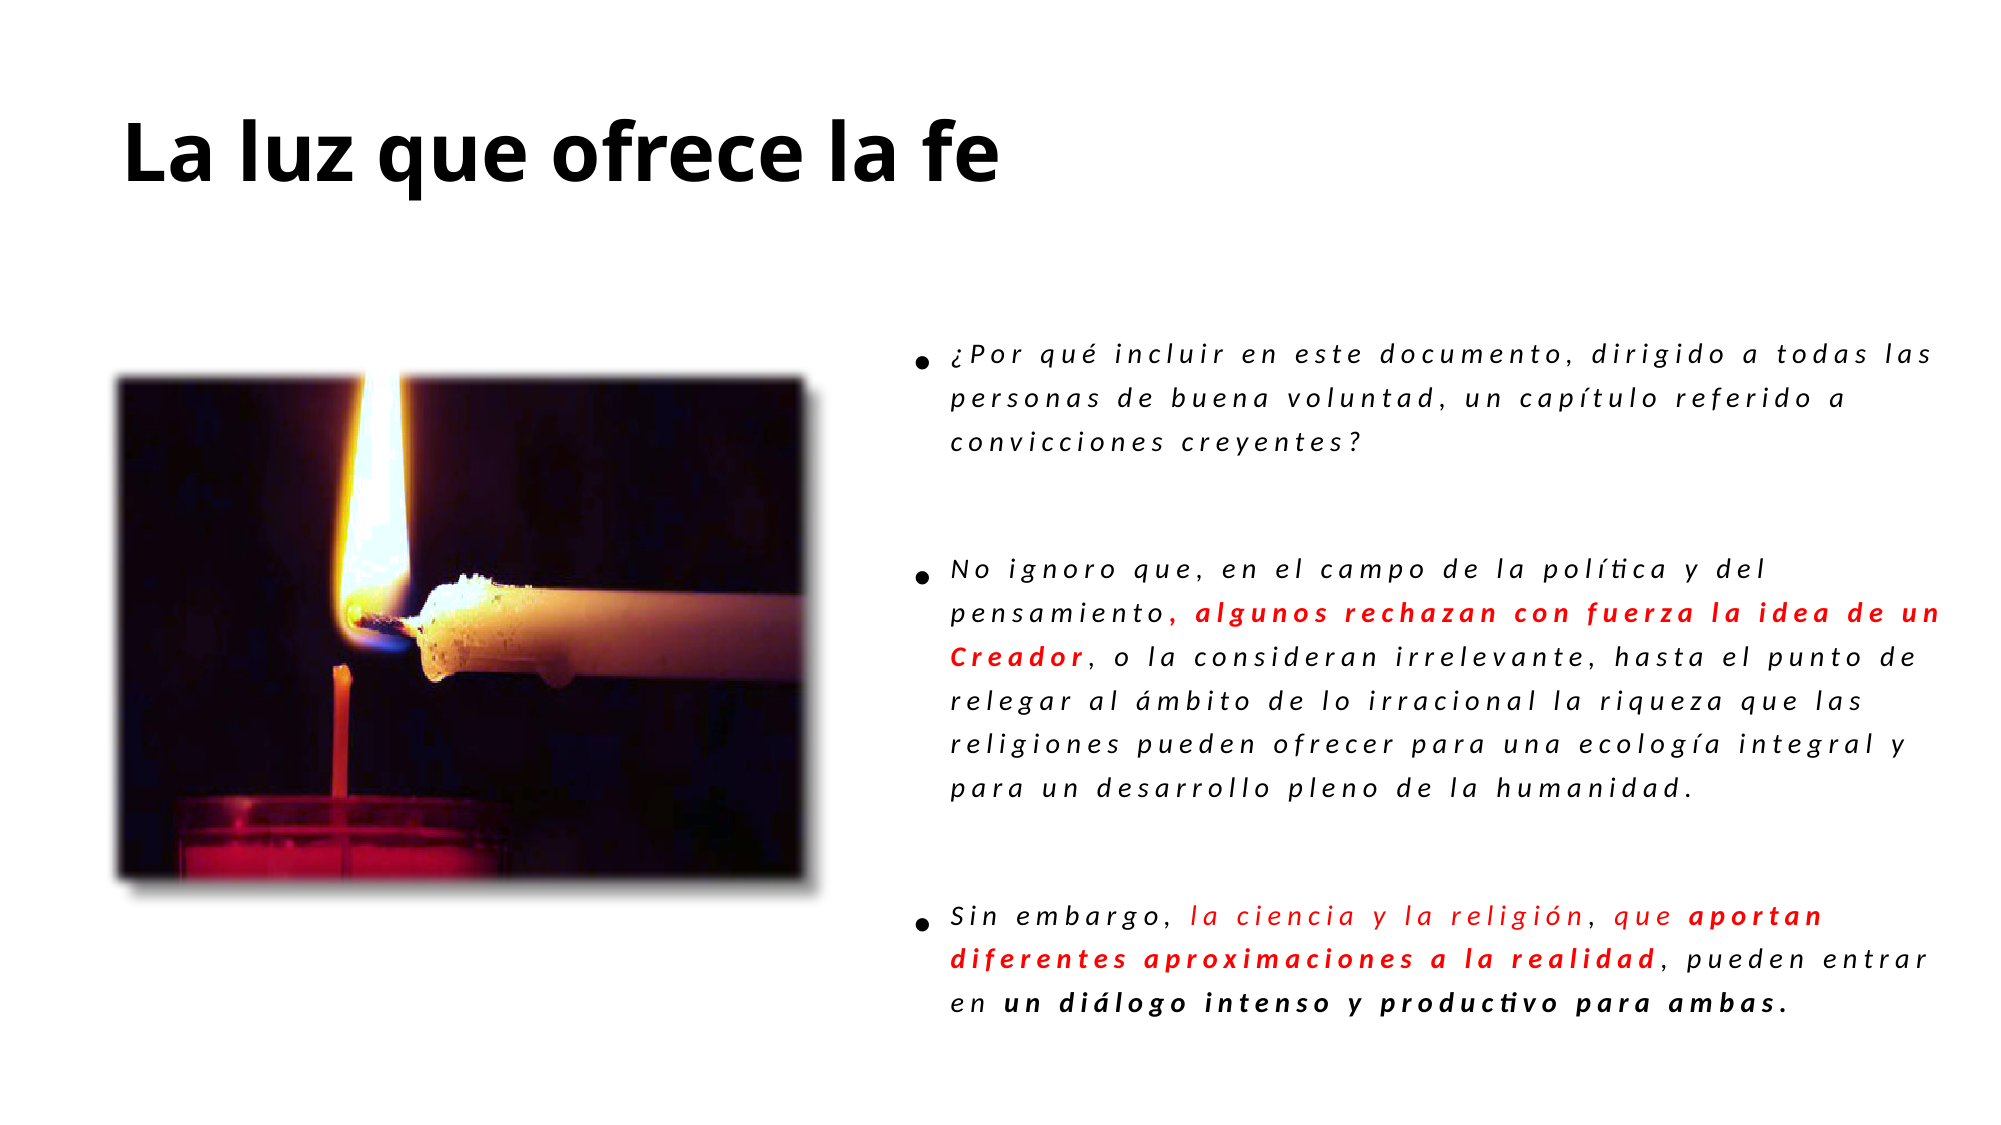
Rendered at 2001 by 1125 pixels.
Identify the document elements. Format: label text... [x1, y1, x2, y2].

list ¿Por qué incluir en este documento, dirigido a todas las personas de buena voluntad, un capítulo referido a convicciones creyentes? No ignoro que, en el campo de la política y del pensamiento, algunos rechazan con fuerza la idea de un Creador, o la consideran irrelevante, hasta el punto de relegar al ámbito de lo irracional la riqueza que las religiones pueden ofrecer para una ecología integral y para un desarrollo pleno de la humanidad. Sin embargo, la ciencia y la religión, que aportan diferentes aproximaciones a la realidad, pueden entrar en un diálogo intenso y productivo para ambas. [898, 243, 2000, 1049]
picture [106, 366, 814, 890]
title La luz que ofrece la fe [106, 103, 1625, 304]
